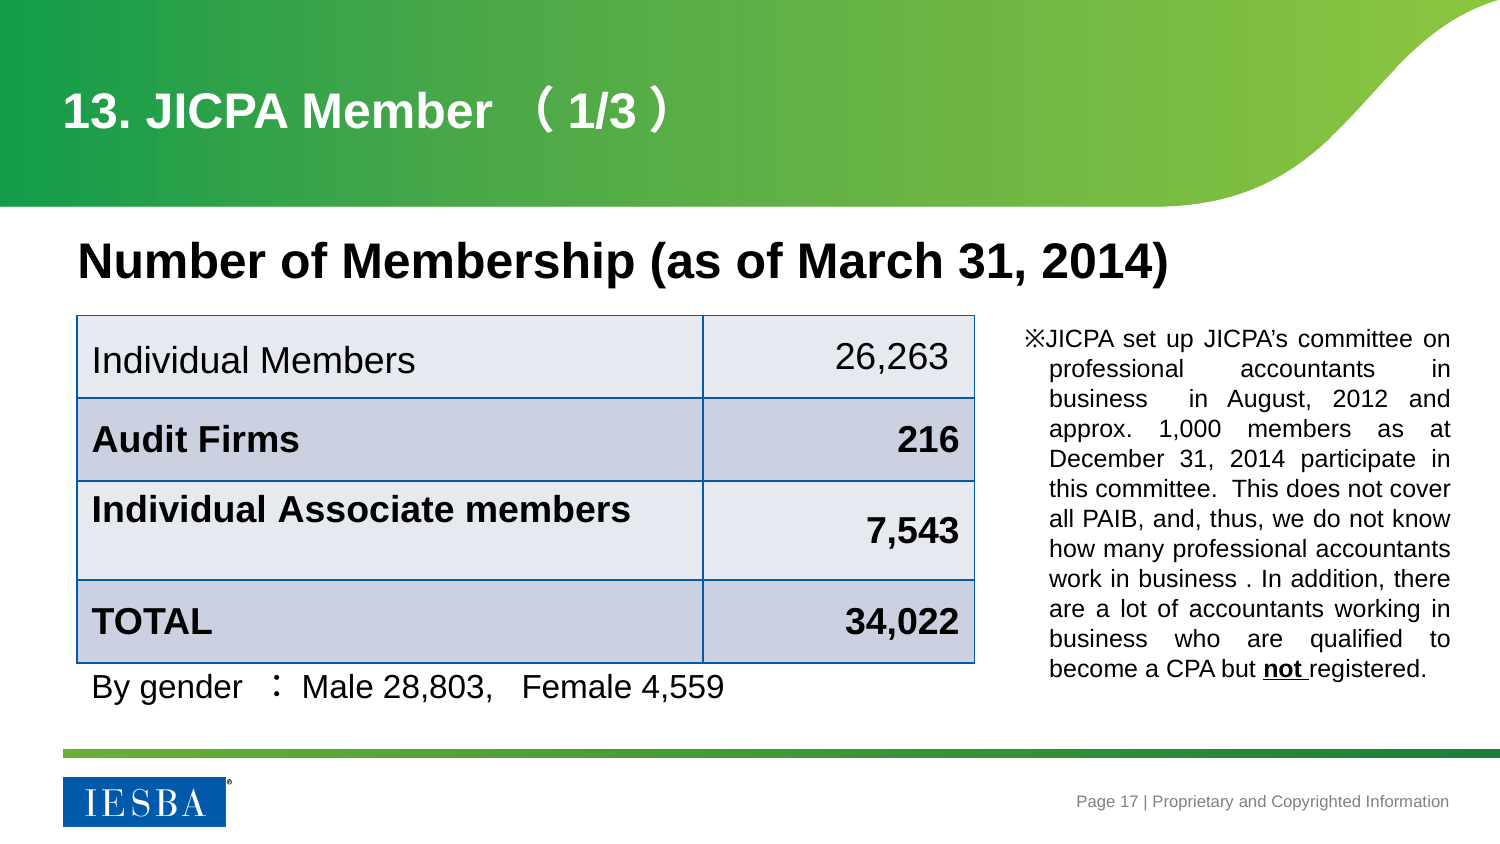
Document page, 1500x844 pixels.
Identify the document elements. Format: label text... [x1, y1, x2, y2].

text_box By gender ：Male 28,803, Female 4,559 [76, 658, 904, 713]
text_box ※JICPA set up JICPA’s committee on professional accountants in business in August, 2012 and approx. 1,000 members as at December 31, 2014 participate in this committee. This does not cover all PAIB, and, thus, we do not know how many professional accountants work in business . In addition, there are a lot of accountants working in business who are qualified to become a CPA but not registered. [1009, 315, 1467, 720]
table_header 26,263 [704, 316, 974, 397]
table_header Individual Members [78, 316, 702, 397]
title 13. JICPA Member（1/3） [62, 75, 1300, 142]
table_cell Audit Firms [78, 399, 702, 480]
picture [0, 0, 1500, 207]
list Number of Membership (as of March 31, 2014) [62, 220, 1483, 724]
table_cell 34,022 [704, 581, 974, 662]
table_cell Individual Associate members [78, 482, 702, 579]
table_cell 7,543 [704, 482, 974, 579]
table_cell 216 [704, 399, 974, 480]
table_cell TOTAL [78, 581, 702, 658]
picture [63, 777, 232, 827]
